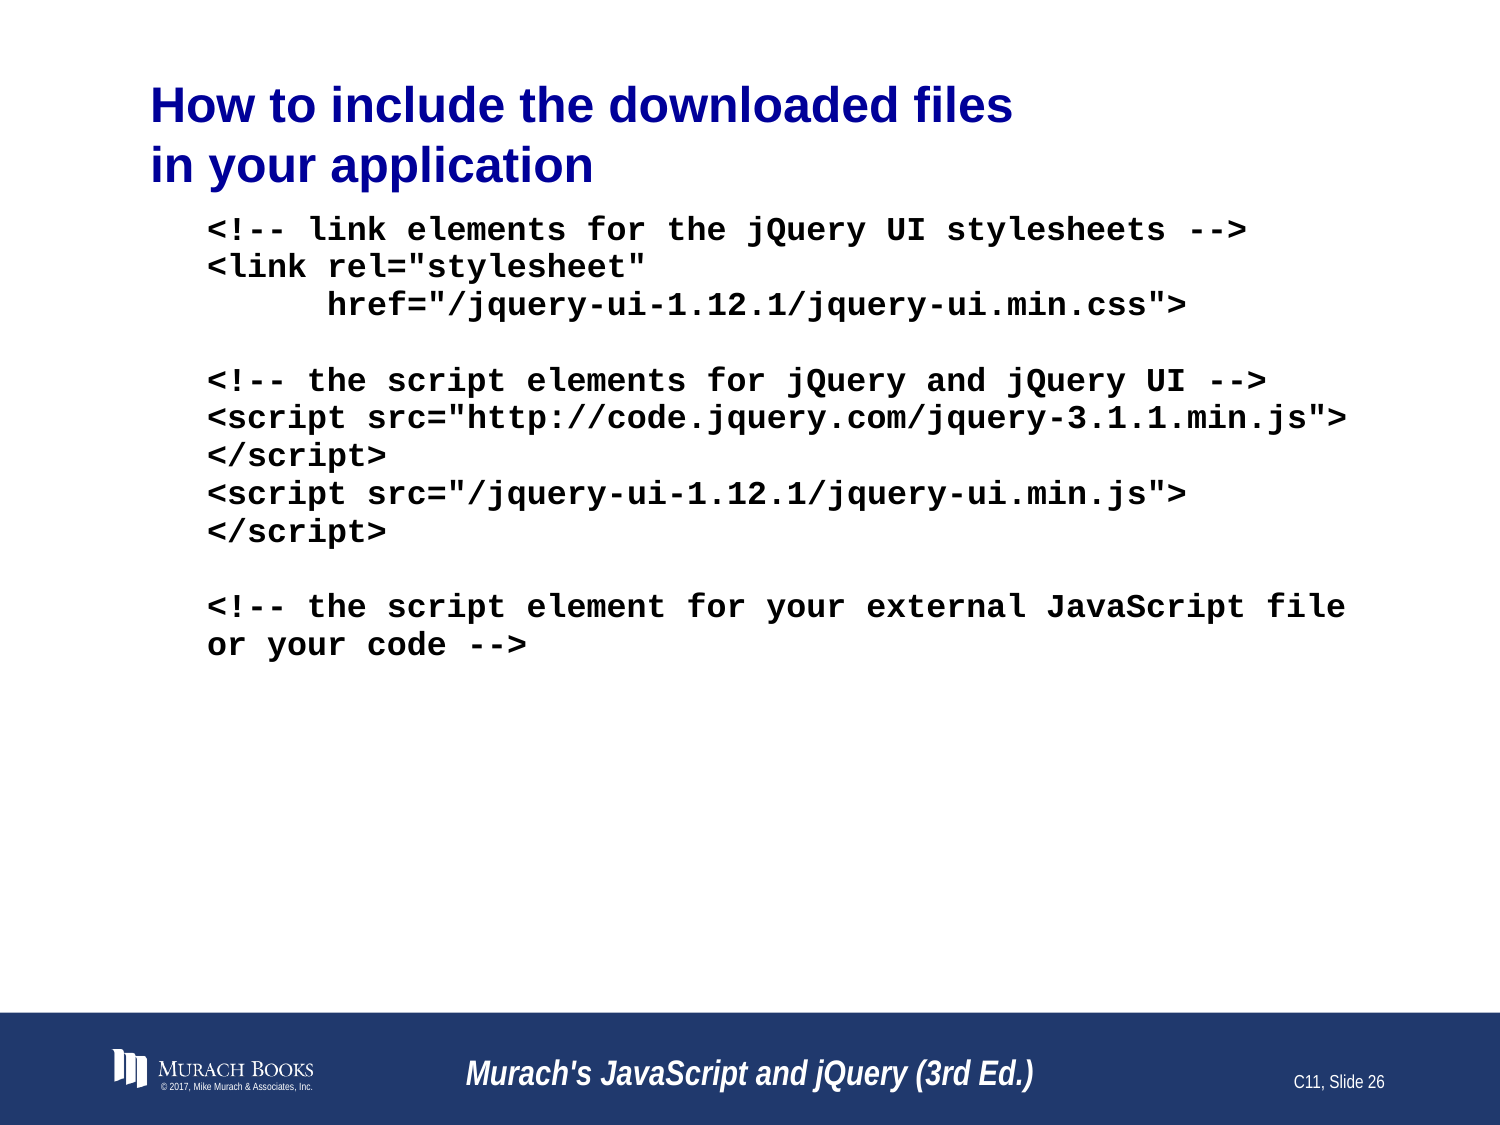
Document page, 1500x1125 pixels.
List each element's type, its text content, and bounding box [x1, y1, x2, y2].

title How to include the downloaded files in your application [150, 72, 1350, 194]
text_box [149, 212, 1350, 666]
slide_number Murach's JavaScript and jQuery (3rd Ed.) [463, 1025, 1050, 1100]
footer © 2017, Mike Murach & Associates, Inc. [12, 1025, 463, 1100]
slide_number C11, Slide 26 [1087, 1025, 1400, 1100]
